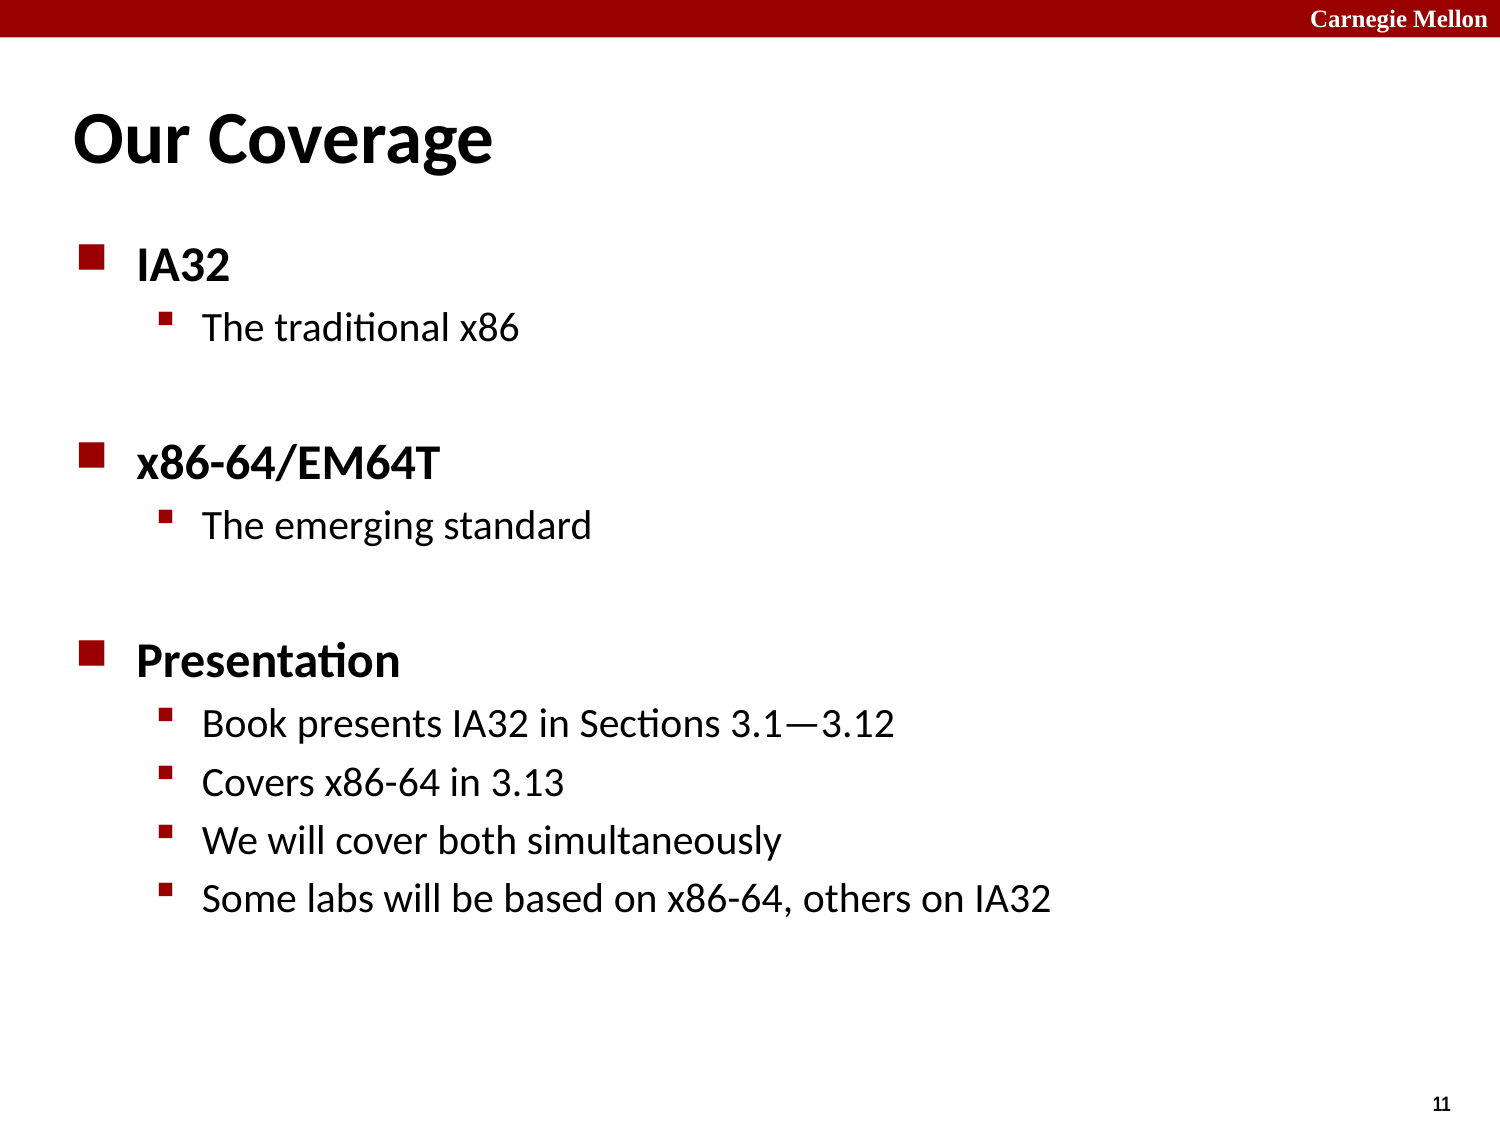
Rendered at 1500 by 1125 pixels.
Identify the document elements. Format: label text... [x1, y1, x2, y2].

list IA32 The traditional x86 x86-64/EM64T The emerging standard Presentation Book presents IA32 in Sections 3.1—3.12 Covers x86-64 in 3.13 We will cover both simultaneously Some labs will be based on x86-64, others on IA32 [64, 223, 1361, 1040]
title Our Coverage [58, 71, 1305, 197]
